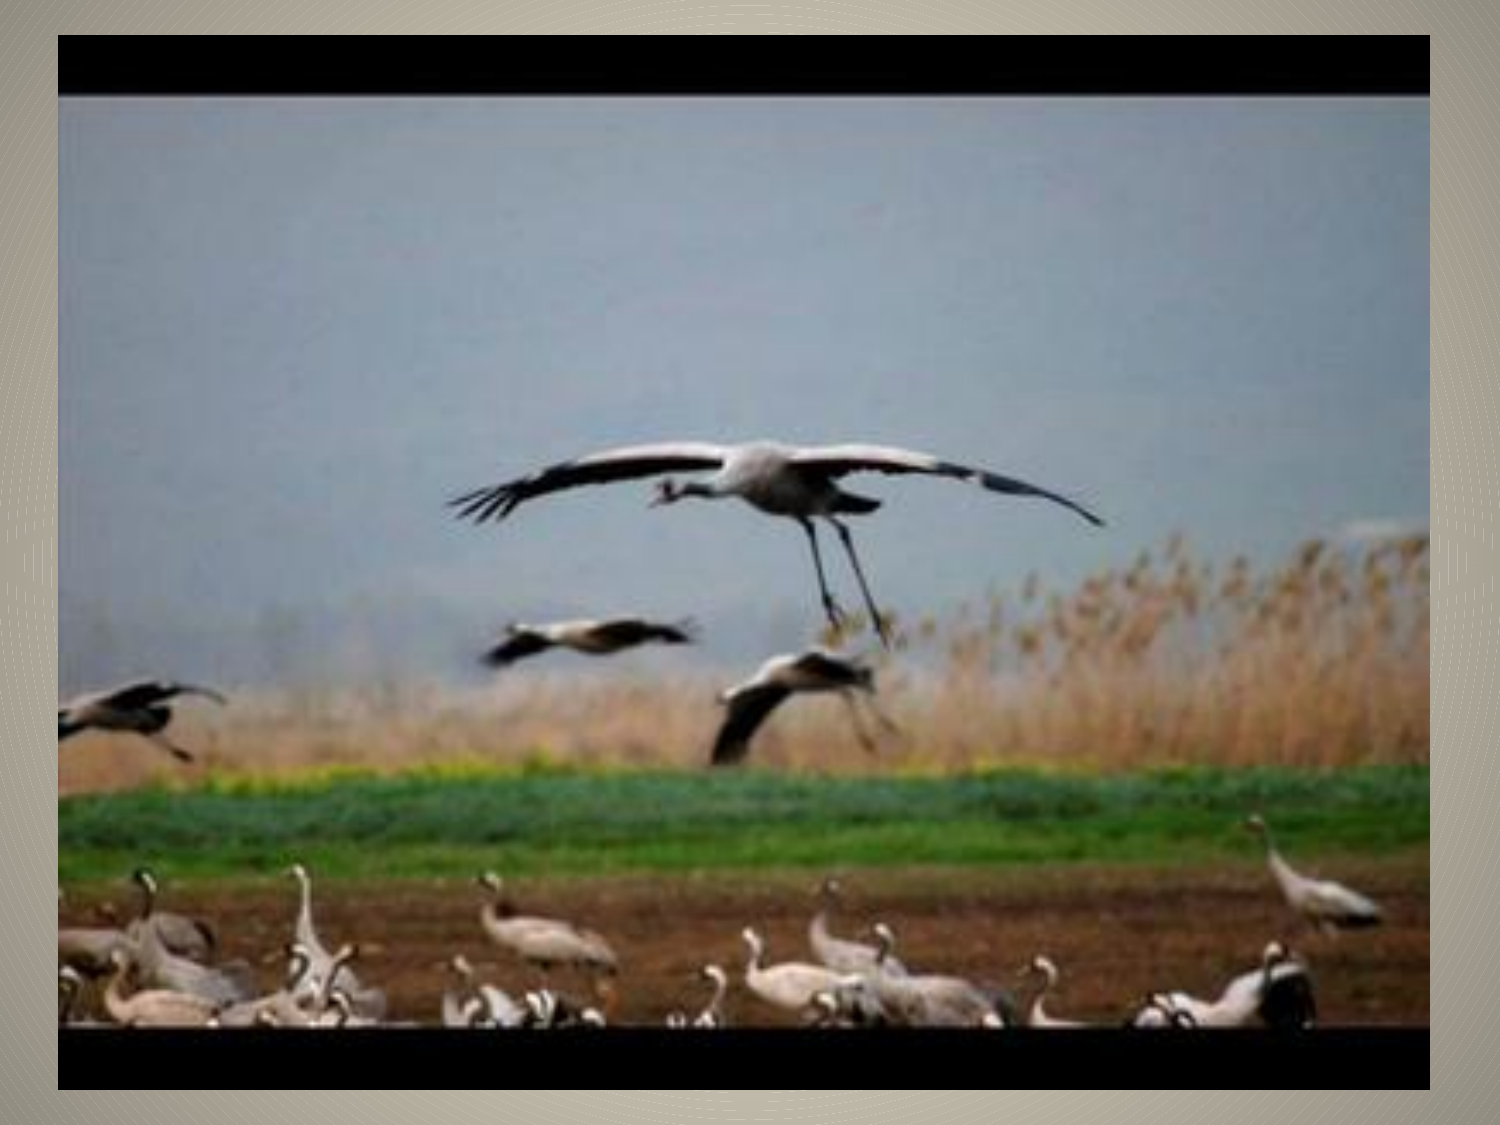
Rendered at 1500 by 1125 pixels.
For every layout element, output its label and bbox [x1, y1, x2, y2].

list [58, 34, 1430, 1091]
